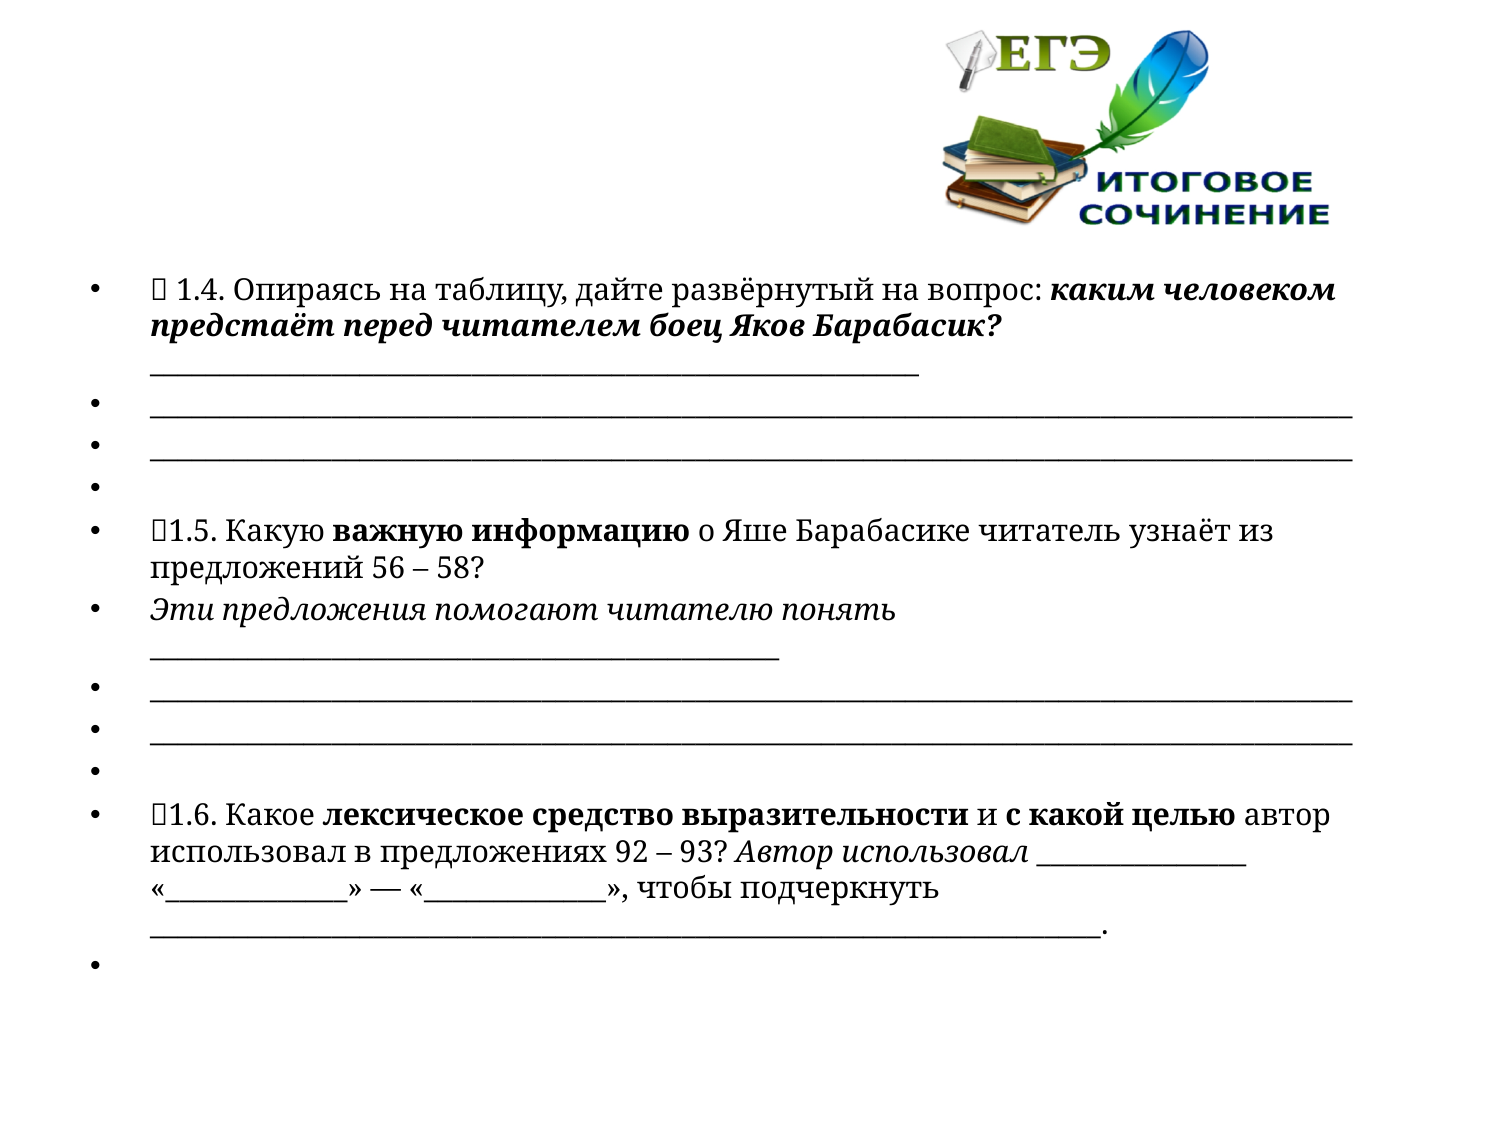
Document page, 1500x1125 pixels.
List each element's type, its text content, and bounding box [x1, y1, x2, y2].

picture [879, 18, 1424, 244]
list  1.4. Опираясь на таблицу, дайте развёрнутый на вопрос: каким человеком предстаёт перед читателем боец Яков Барабасик? _______________________________________________________ ______________________________________________________________________________________ ______________________________________________________________________________________ 1.5. Какую важную информацию о Яше Барабасике читатель узнаёт из предложений 56 – 58? Эти предложения помогают читателю понять _____________________________________________ ______________________________________________________________________________________ ______________________________________________________________________________________ 1.6. Какое лексическое средство выразительности и с какой целью автор использовал в предложениях 92 – 93? Автор использовал _______________ «_____________» — «_____________», чтобы подчеркнуть ____________________________________________________________________. [75, 262, 1425, 1005]
